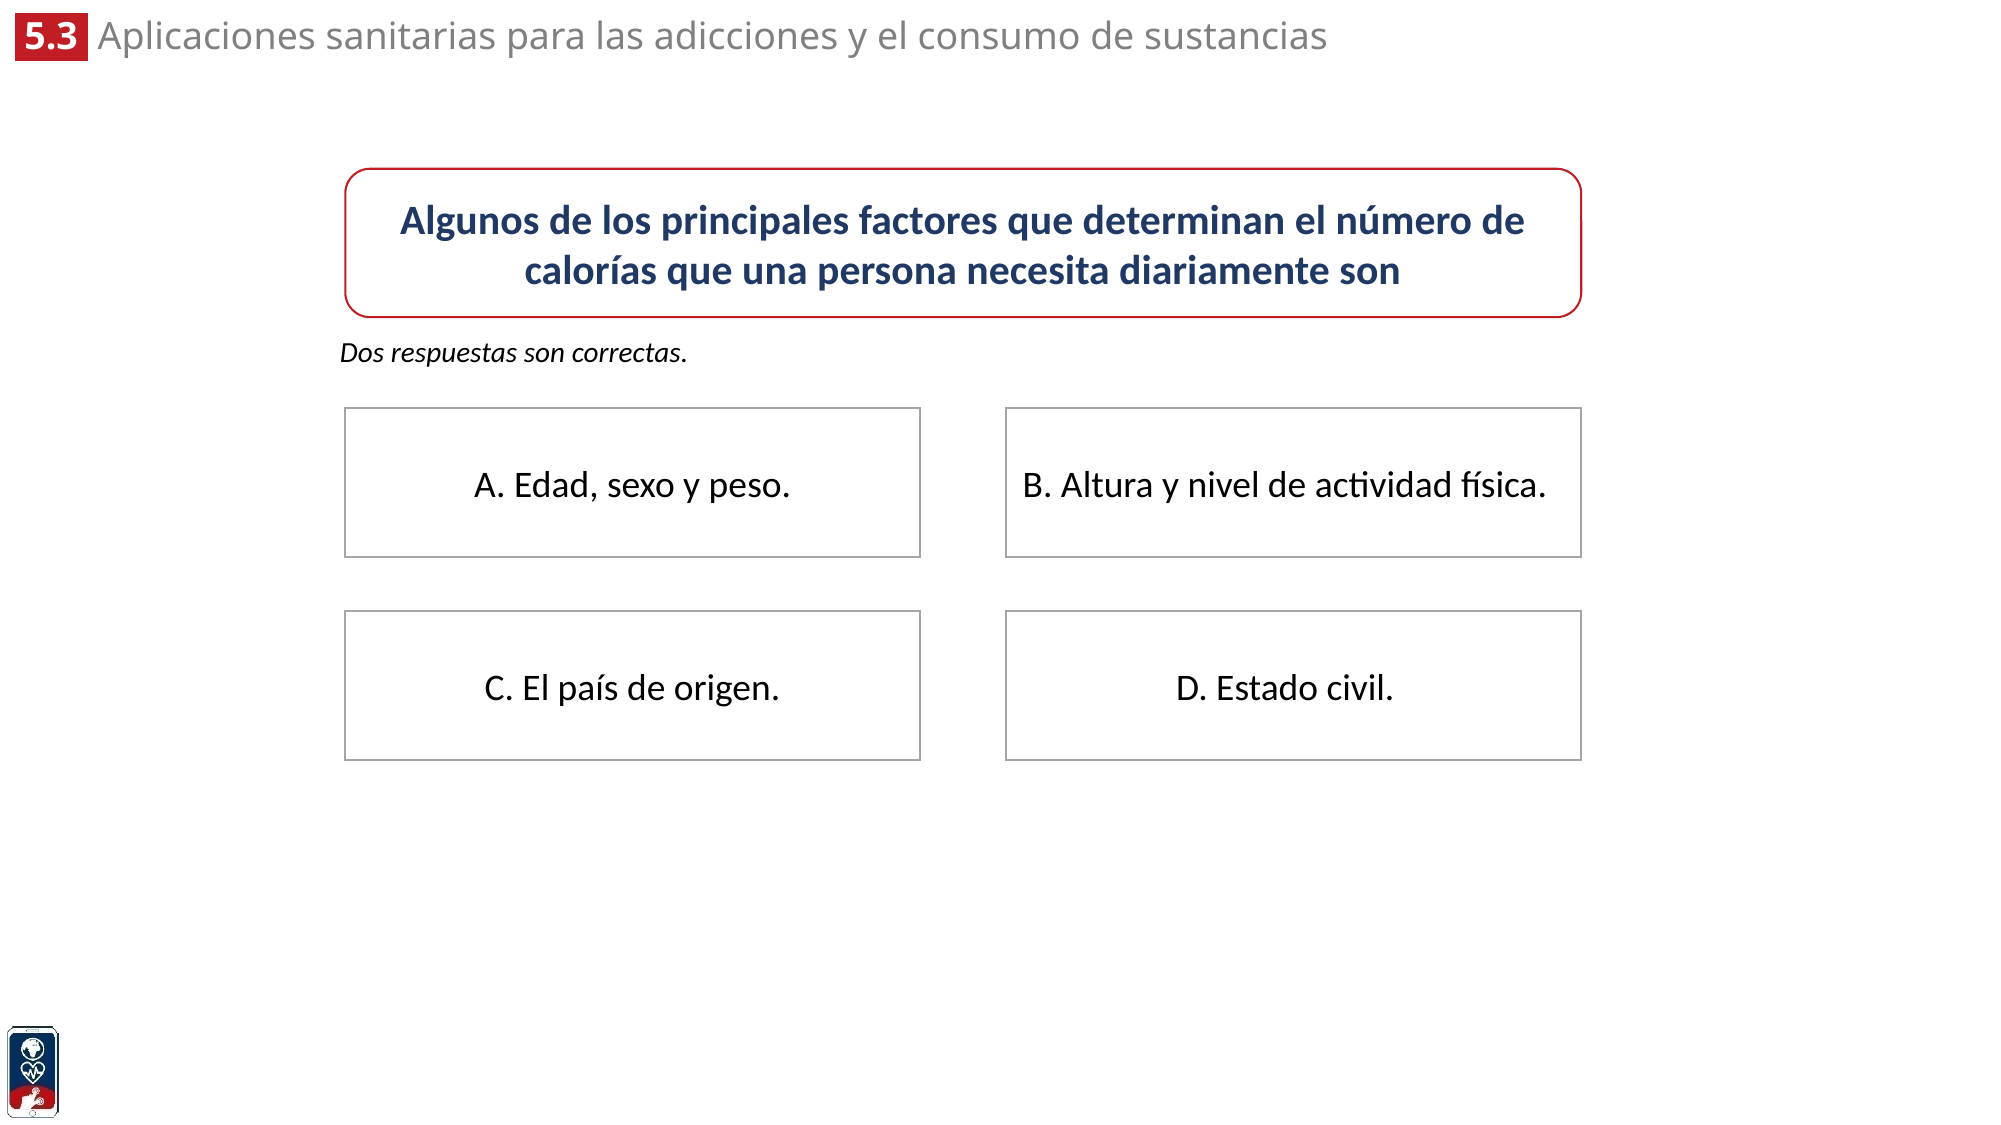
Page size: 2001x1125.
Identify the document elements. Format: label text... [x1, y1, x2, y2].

text_box Dos respuestas son correctas. [325, 325, 704, 376]
picture [7, 1026, 59, 1118]
text_box B. Altura y nivel de actividad física. [1005, 407, 1582, 558]
text_box A. Edad, sexo y peso. [344, 407, 921, 558]
text_box D. Estado civil. [1005, 610, 1582, 761]
text_box C. El país de origen. [344, 610, 921, 761]
text_box Algunos de los principales factores que determinan el número de calorías que una persona necesita diariamente son [344, 167, 1583, 319]
